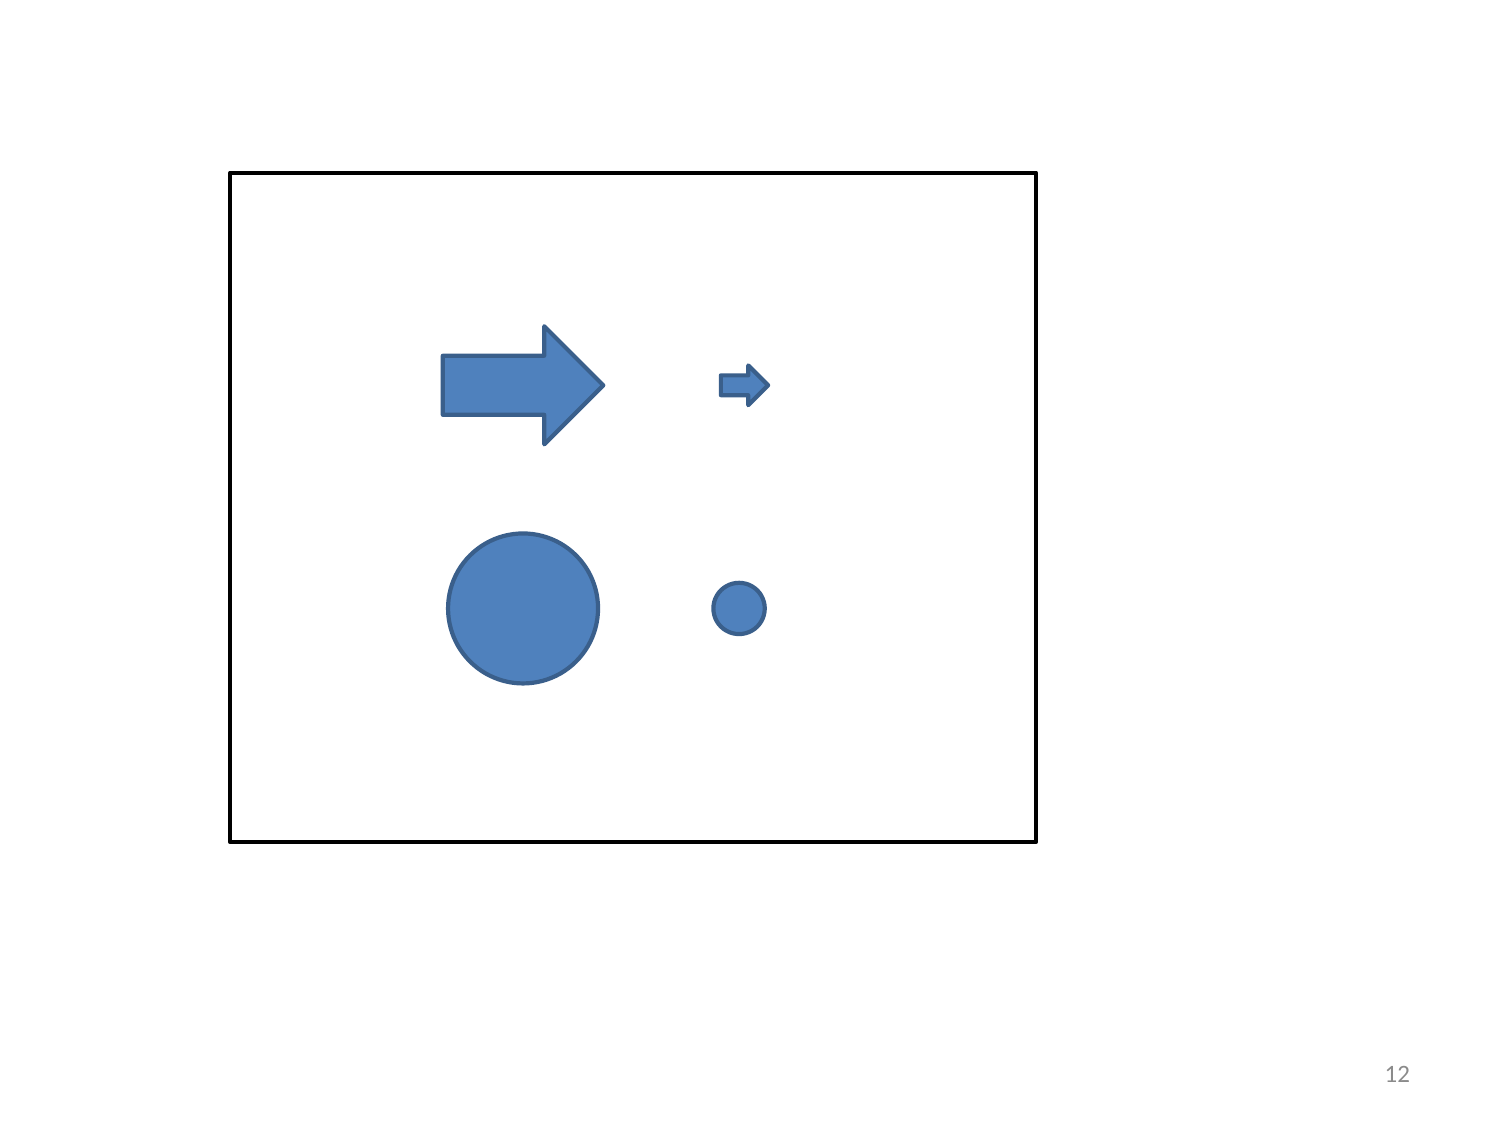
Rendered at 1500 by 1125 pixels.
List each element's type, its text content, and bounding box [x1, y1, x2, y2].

text_box [711, 580, 767, 637]
text_box [445, 531, 601, 686]
text_box [718, 363, 771, 408]
slide_number 12 [1074, 1042, 1425, 1103]
text_box [440, 324, 606, 447]
text_box [228, 171, 1038, 844]
